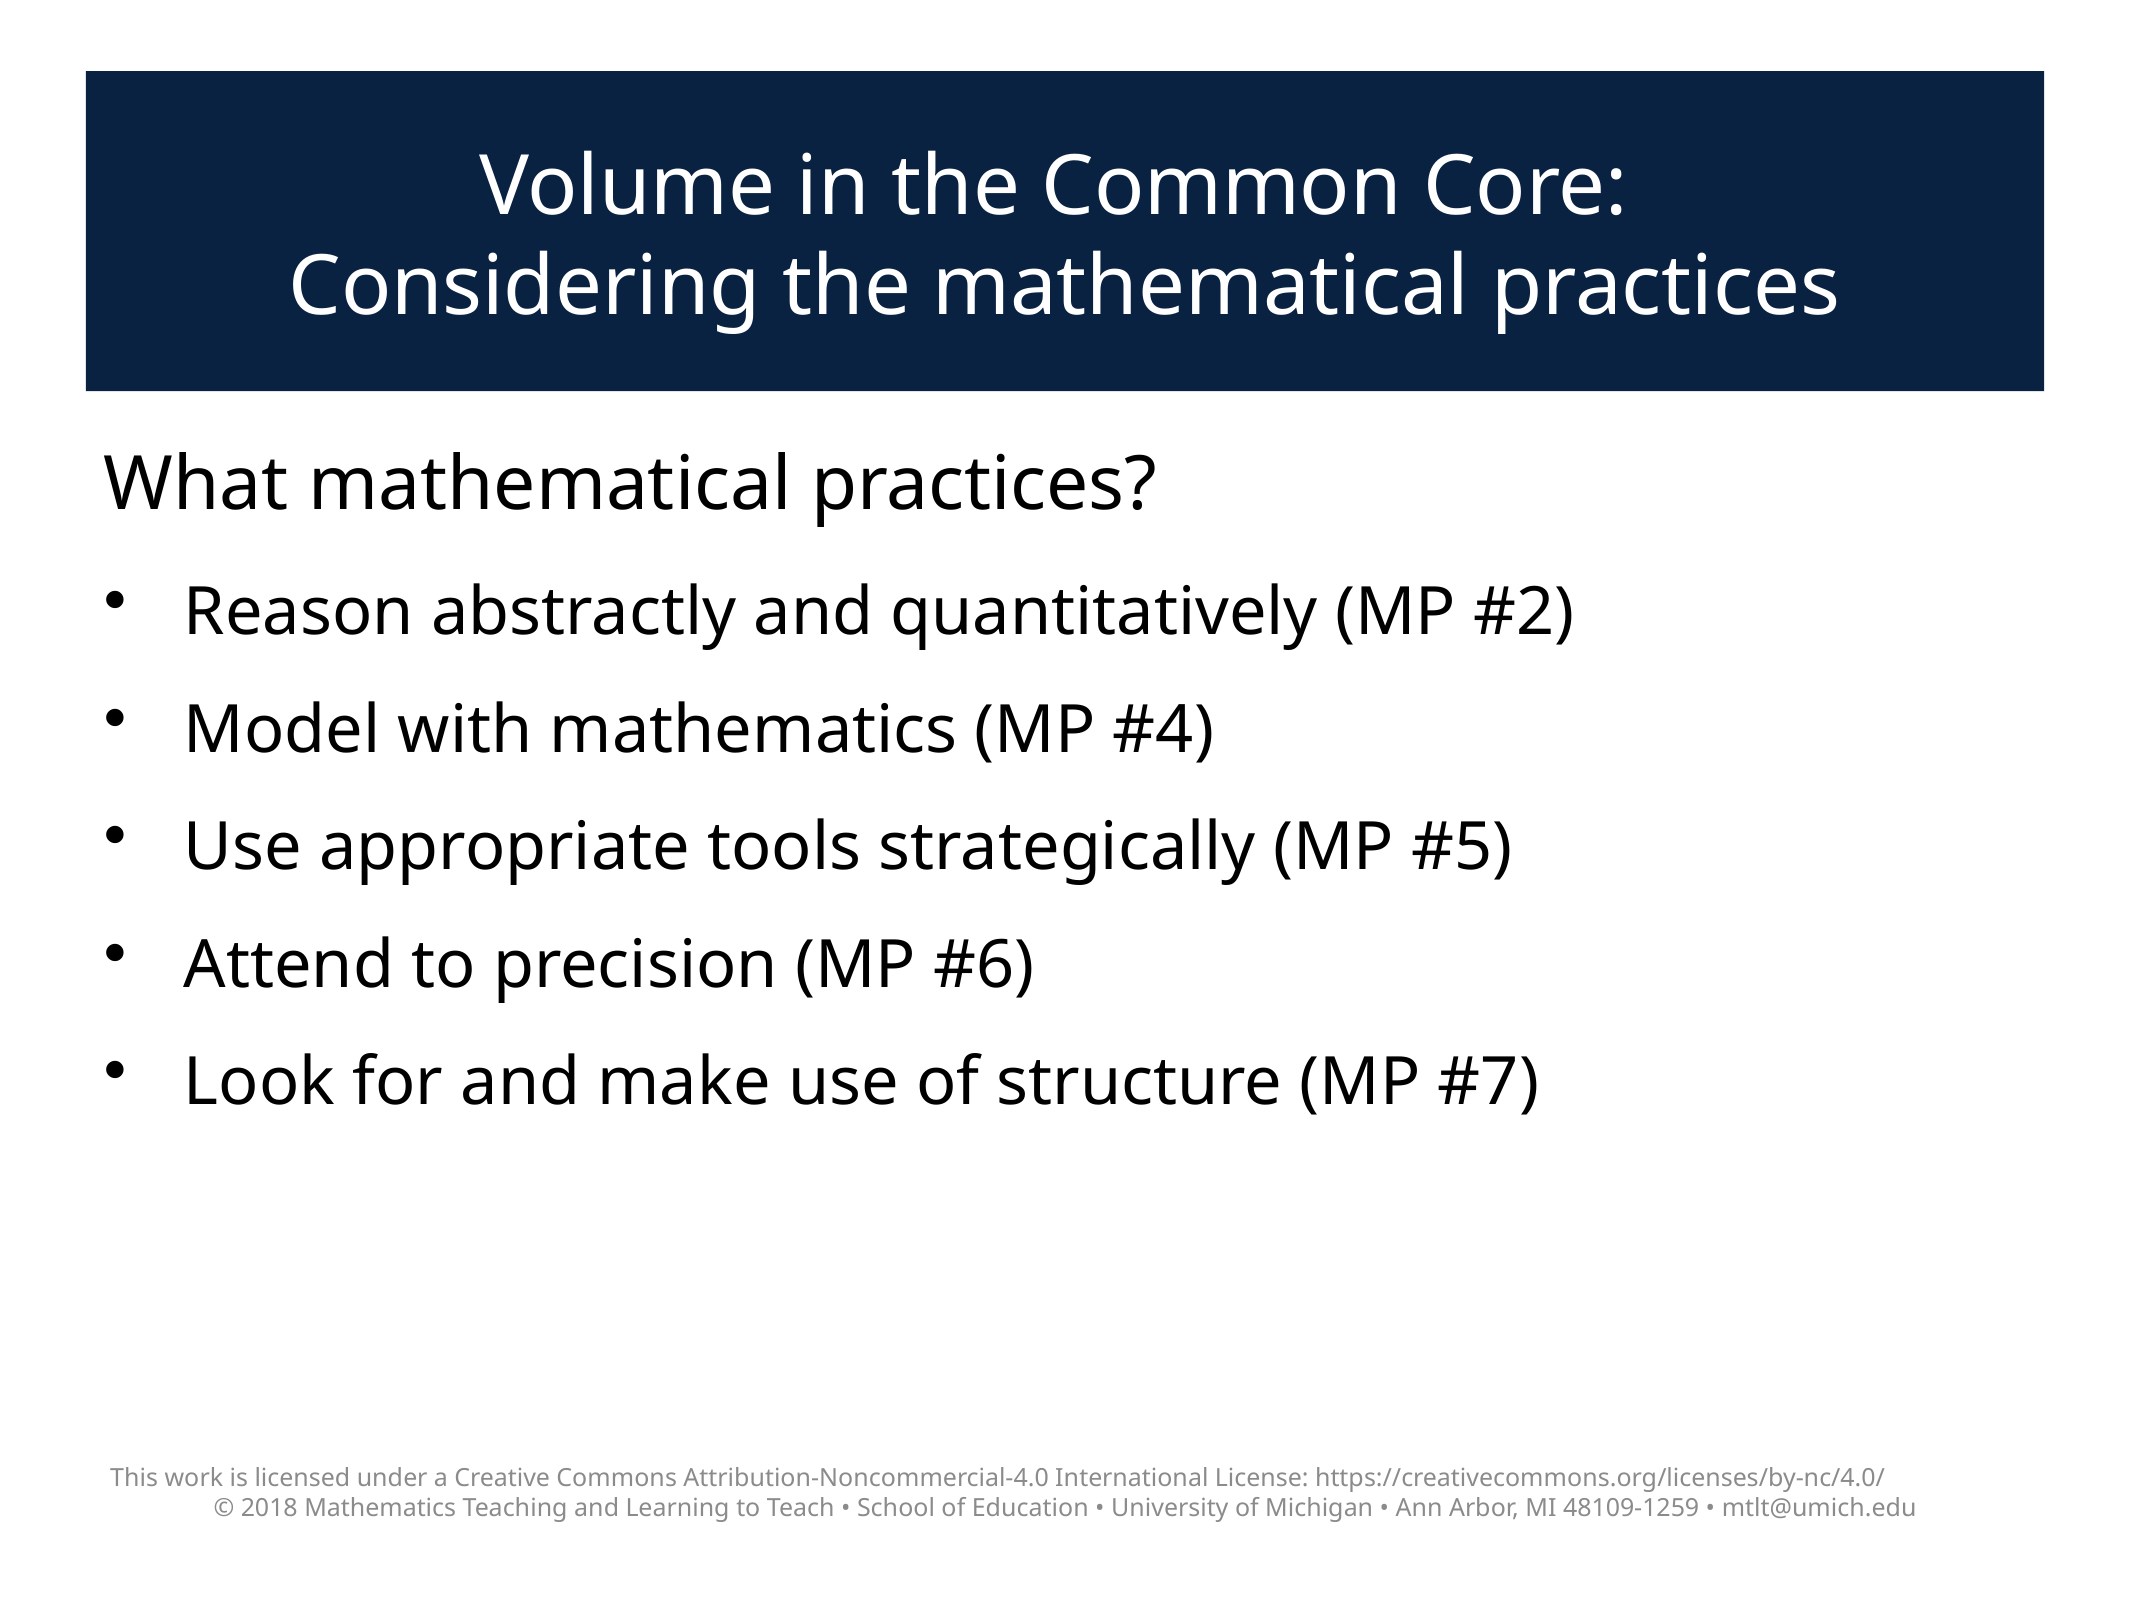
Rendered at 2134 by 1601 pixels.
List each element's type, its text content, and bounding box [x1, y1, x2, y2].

list What mathematical practices? Reason abstractly and quantitatively (MP #2) Model with mathematics (MP #4) Use appropriate tools strategically (MP #5) Attend to precision (MP #6) Look for and make use of structure (MP #7) [88, 426, 2045, 1430]
title Volume in the Common Core: Considering the mathematical practices [85, 71, 2045, 392]
